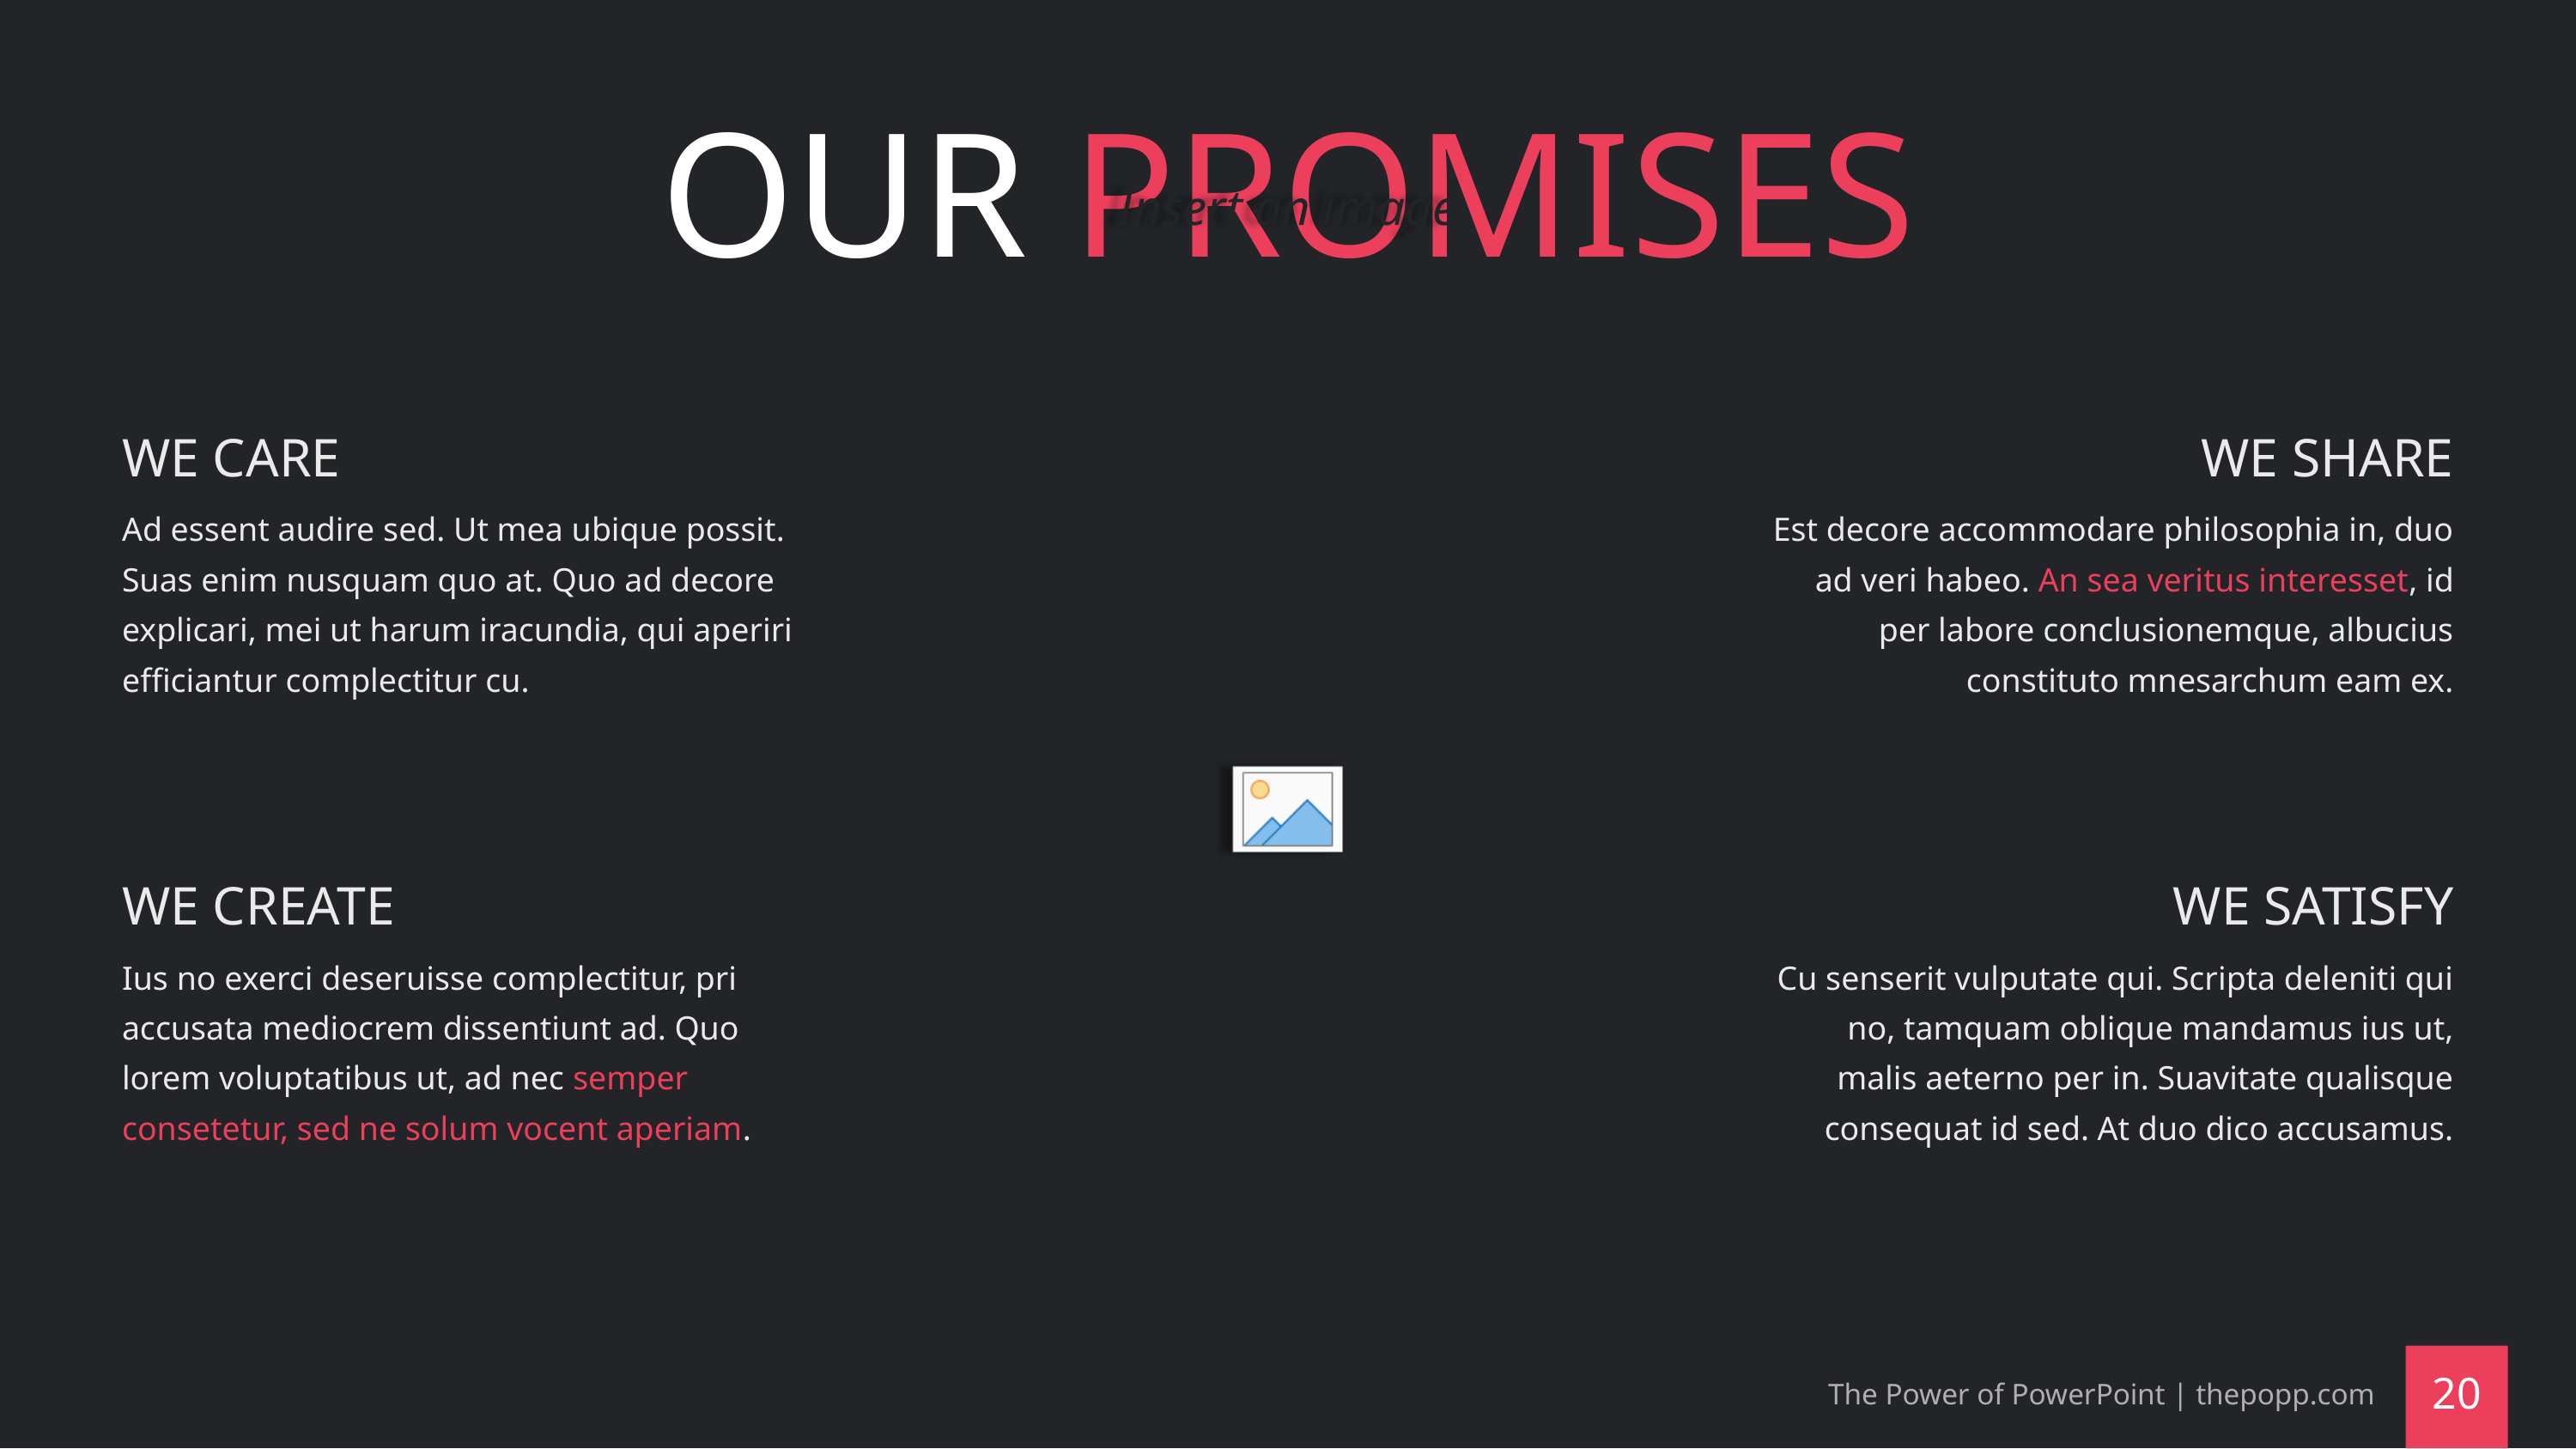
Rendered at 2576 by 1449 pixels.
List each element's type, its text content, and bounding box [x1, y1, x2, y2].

list Cu senserit vulputate qui. Scripta deleniti qui no, tamquam oblique mandamus ius ut, malis aeterno per in. Suavitate qualisque consequat id sed. At duo dico accusamus. [1751, 939, 2467, 1241]
slide_number 20 [2404, 1356, 2509, 1434]
list Ius no exerci deseruisse complectitur, pri accusata mediocrem dissentiunt ad. Quo lorem voluptatibus ut, ad nec semper consetetur, sed ne solum vocent aperiam. [109, 939, 825, 1241]
list WE SATISFY [1751, 865, 2467, 939]
list WE CARE [109, 417, 825, 491]
list WE SHARE [1751, 417, 2467, 491]
list WE CREATE [109, 865, 825, 939]
list Est decore accommodare philosophia in, duo ad veri habeo. An sea veritus interesset, id per labore conclusionemque, albucius constituto mnesarchum eam ex. [1751, 491, 2467, 793]
footer The Power of PowerPoint | thepopp.com [1720, 1356, 2389, 1434]
title OUR PROMISES [109, 75, 2467, 302]
picture [856, 170, 1720, 1449]
list Ad essent audire sed. Ut mea ubique possit. Suas enim nusquam quo at. Quo ad decore explicari, mei ut harum iracundia, qui aperiri efficiantur complectitur cu. [109, 491, 825, 793]
